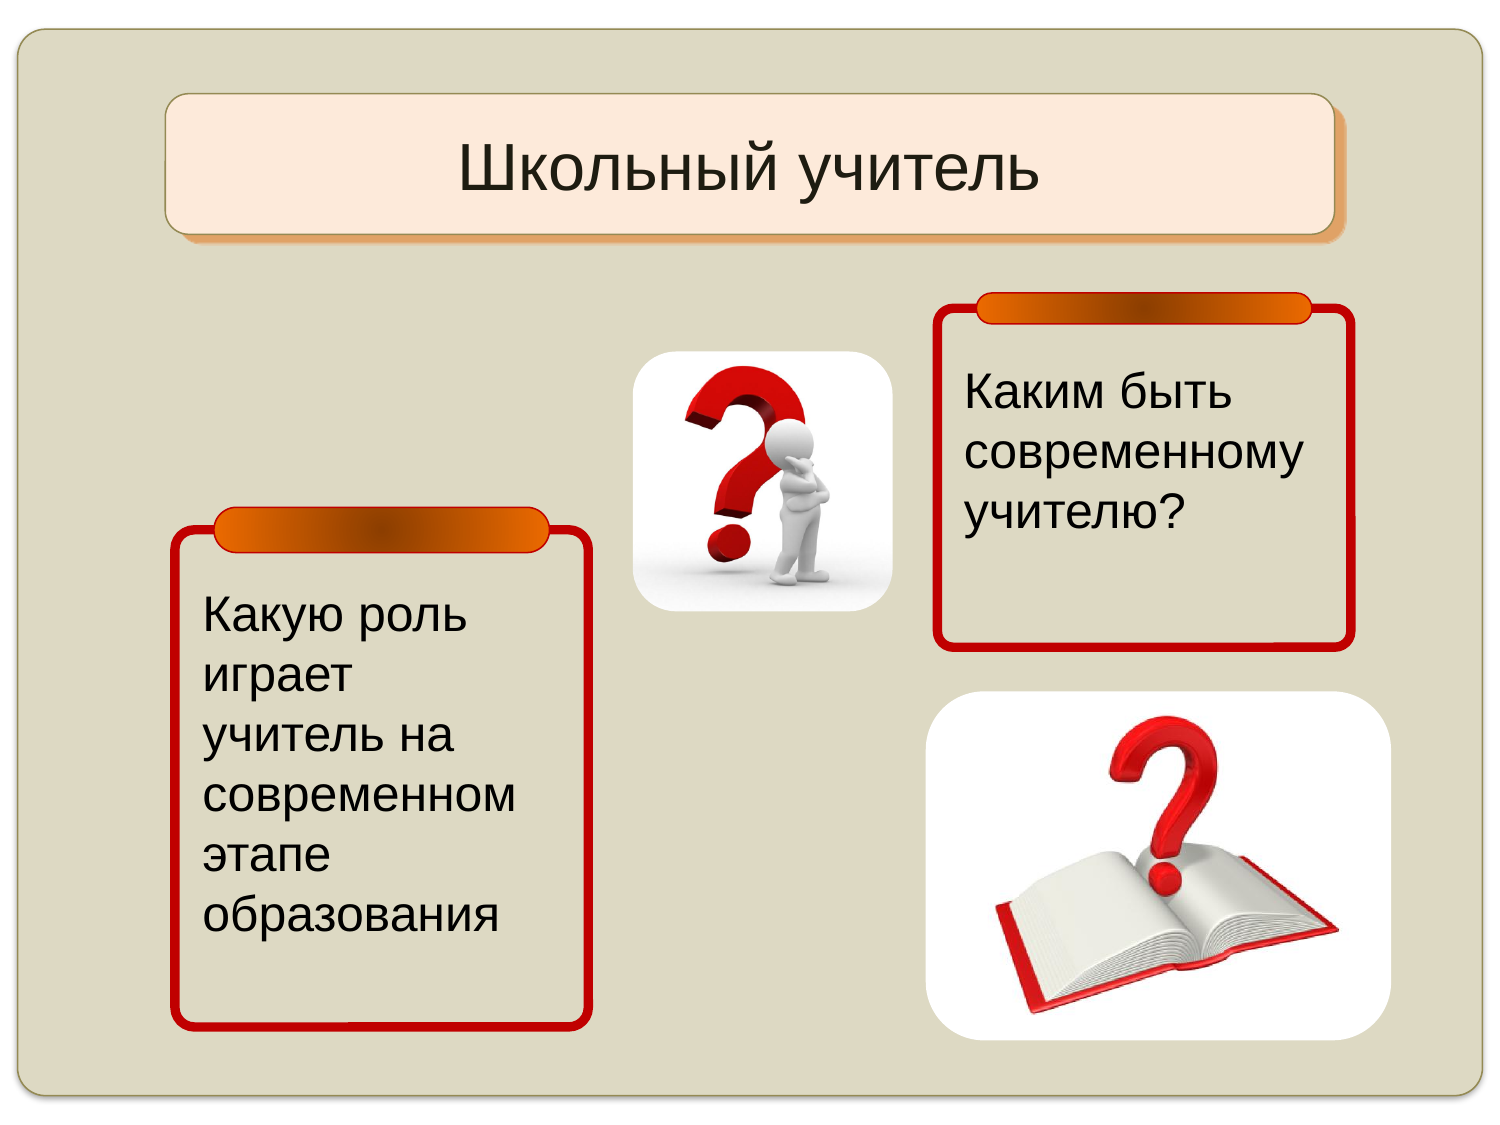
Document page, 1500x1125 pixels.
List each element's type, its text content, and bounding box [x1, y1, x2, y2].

text_box [16, 28, 1484, 1097]
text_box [174, 506, 589, 1028]
text_box Школьный учитель [164, 92, 1336, 236]
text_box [937, 292, 1352, 648]
picture [0, 0, 1500, 1125]
